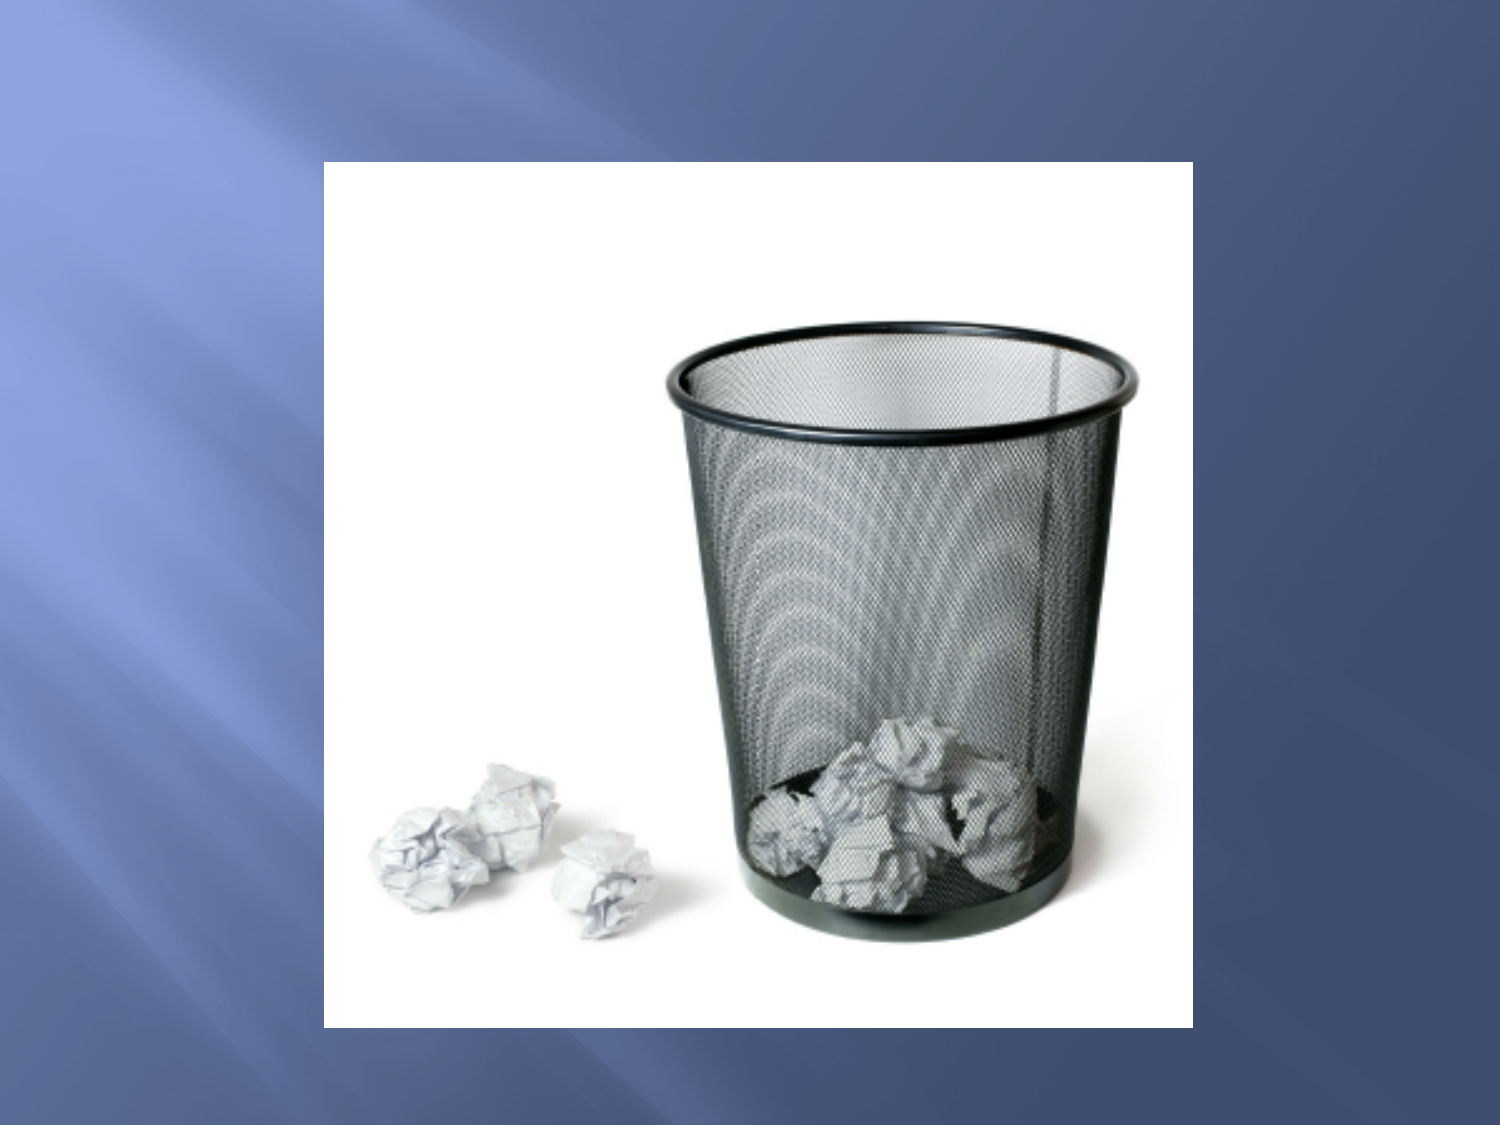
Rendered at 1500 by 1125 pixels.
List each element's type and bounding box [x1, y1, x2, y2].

picture [324, 162, 1193, 1028]
